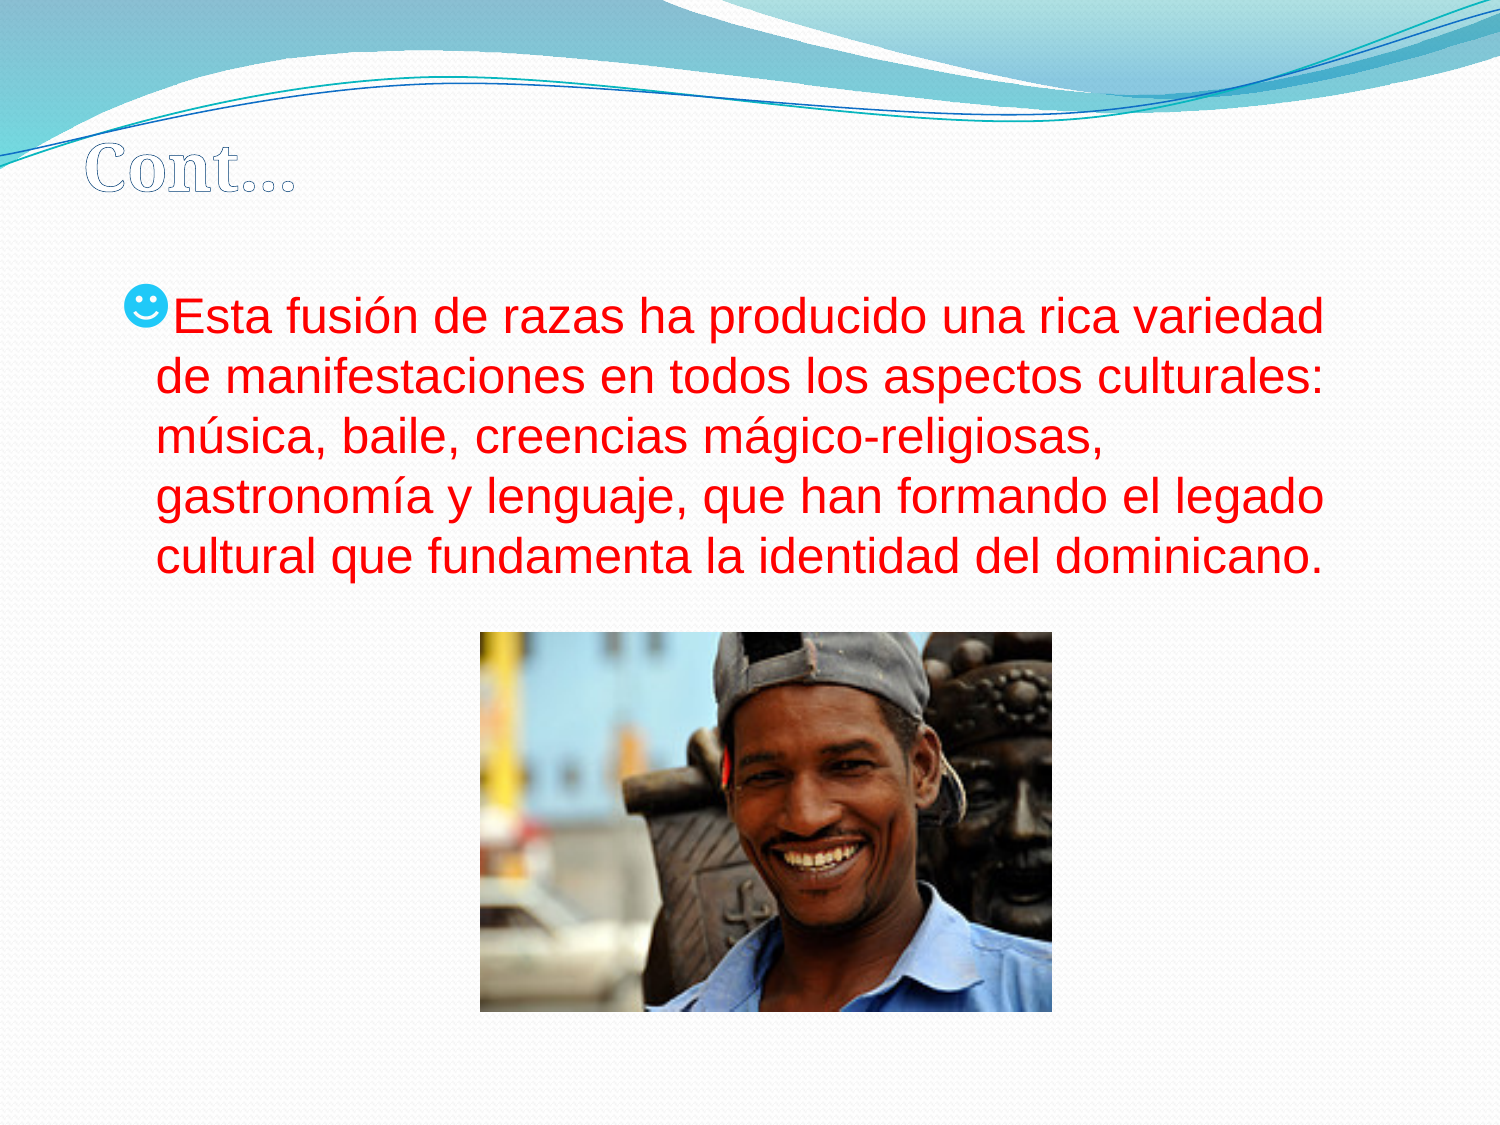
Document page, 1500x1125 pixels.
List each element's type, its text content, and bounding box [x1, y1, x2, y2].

text_box Esta fusión de razas ha producido una rica variedad de manifestaciones en todos los aspectos culturales: música, baile, creencias mágico-religiosas, gastronomía y lenguaje, que han formando el legado cultural que fundamenta la identidad del dominicano. [105, 310, 1407, 651]
picture [480, 632, 1053, 1012]
text_box Esta fusión de razas ha producido una rica variedad de manifestaciones en todos los aspectos culturales: música, baile, creencias mágico-religiosas, gastronomía y lenguaje, que han formando el legado cultural que fundamenta la identidad del dominicano. [105, 275, 1407, 309]
text_box Cont... [67, 117, 313, 212]
